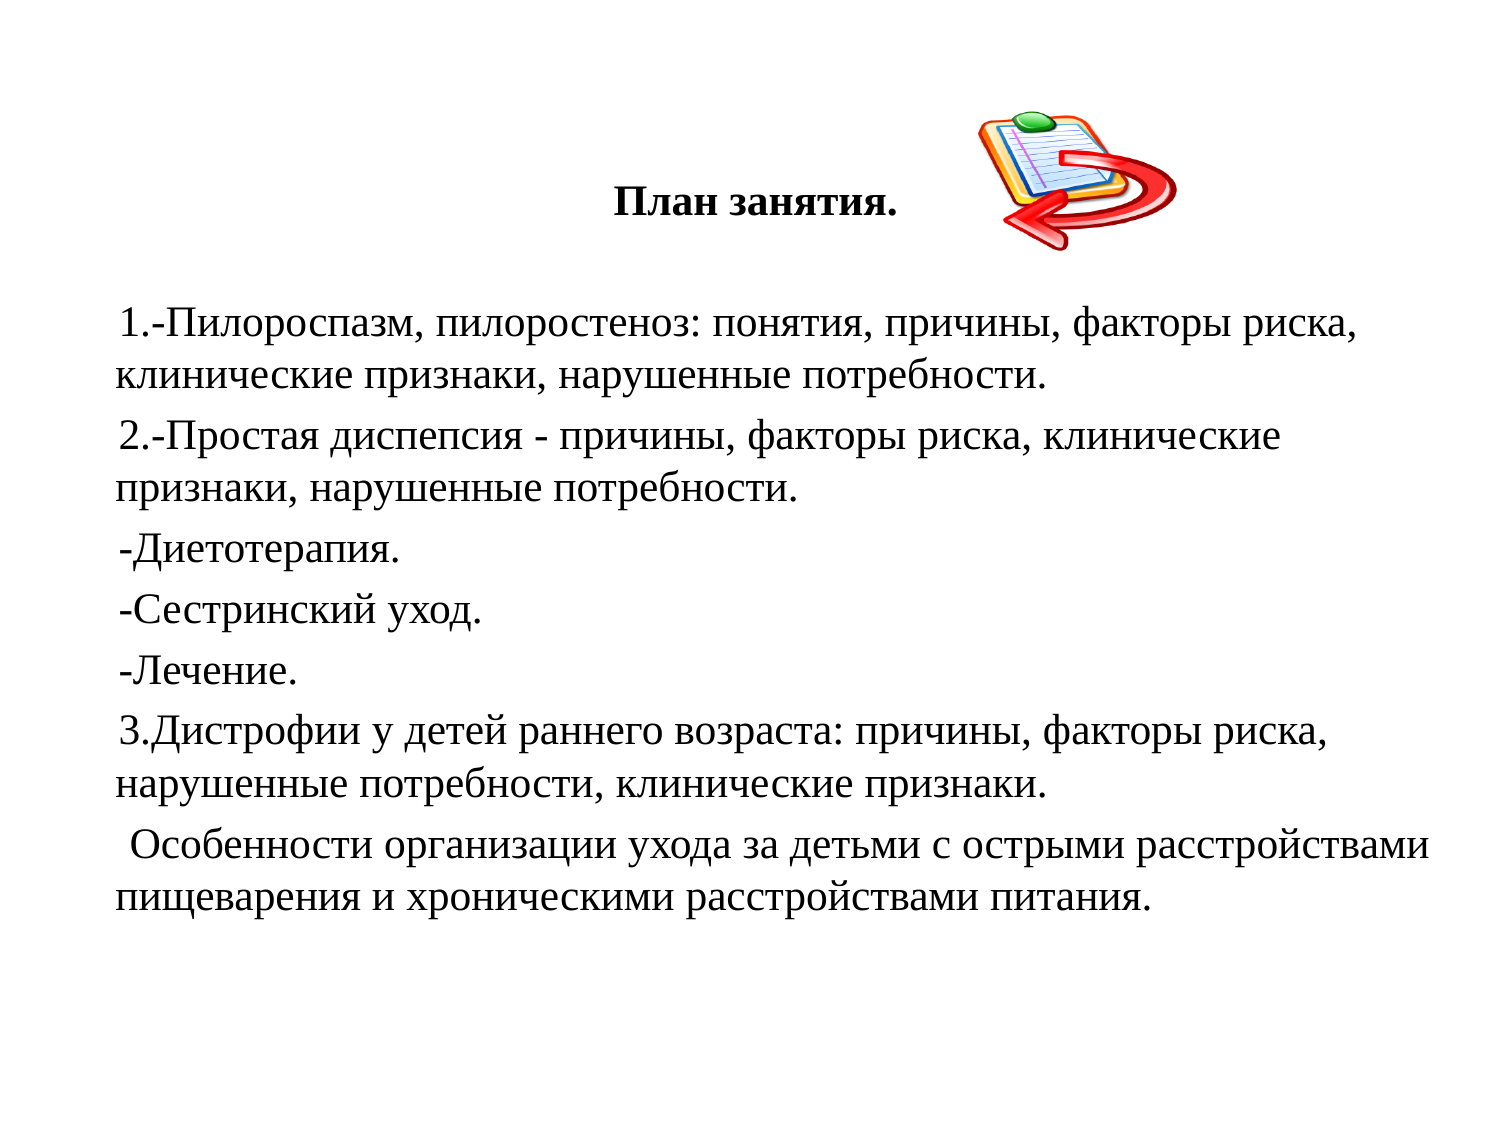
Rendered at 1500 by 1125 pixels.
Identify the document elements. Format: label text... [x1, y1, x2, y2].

list План занятия. 1.-Пилороспазм, пилоростеноз: понятия, причины, факторы риска, клинические признаки, нарушенные потребности. 2.-Простая диспепсия - причины, факторы риска, клинические признаки, нарушенные потребности. -Диетотерапия. -Сестринский уход. -Лечение. 3.Дистрофии у детей раннего возраста: причины, факторы риска, нарушенные потребности, клинические признаки. Особенности организации ухода за детьми с острыми расстройствами пищеварения и хроническими расстройствами питания. [46, 164, 1465, 973]
picture [960, 105, 1184, 258]
